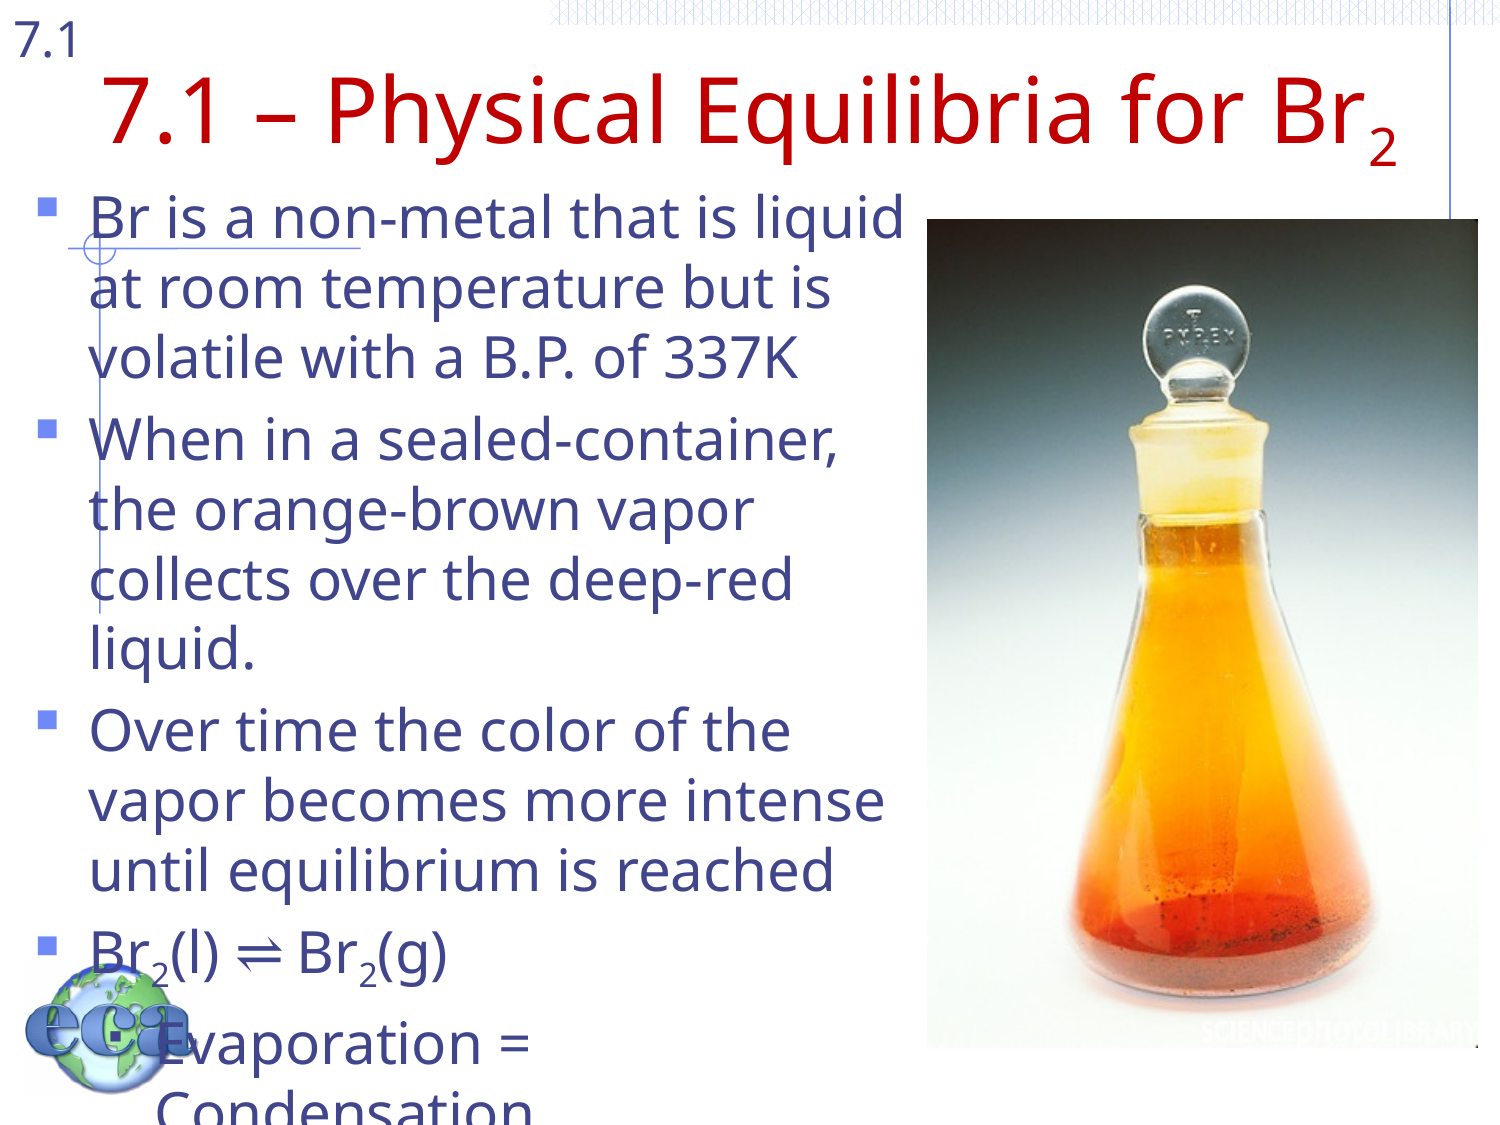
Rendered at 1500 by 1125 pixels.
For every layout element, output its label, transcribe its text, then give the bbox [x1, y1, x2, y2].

list Br is a non-metal that is liquid at room temperature but is volatile with a B.P. of 337K When in a sealed-container, the orange-brown vapor collects over the deep-red liquid. Over time the color of the vapor becomes more intense until equilibrium is reached Br2(l) ⇌ Br2(g) Evaporation = Condensation [17, 172, 928, 1000]
picture [926, 219, 1478, 1049]
picture [23, 1000, 200, 1096]
title 7.1 – Physical Equilibria for Br2 [17, 49, 1483, 185]
